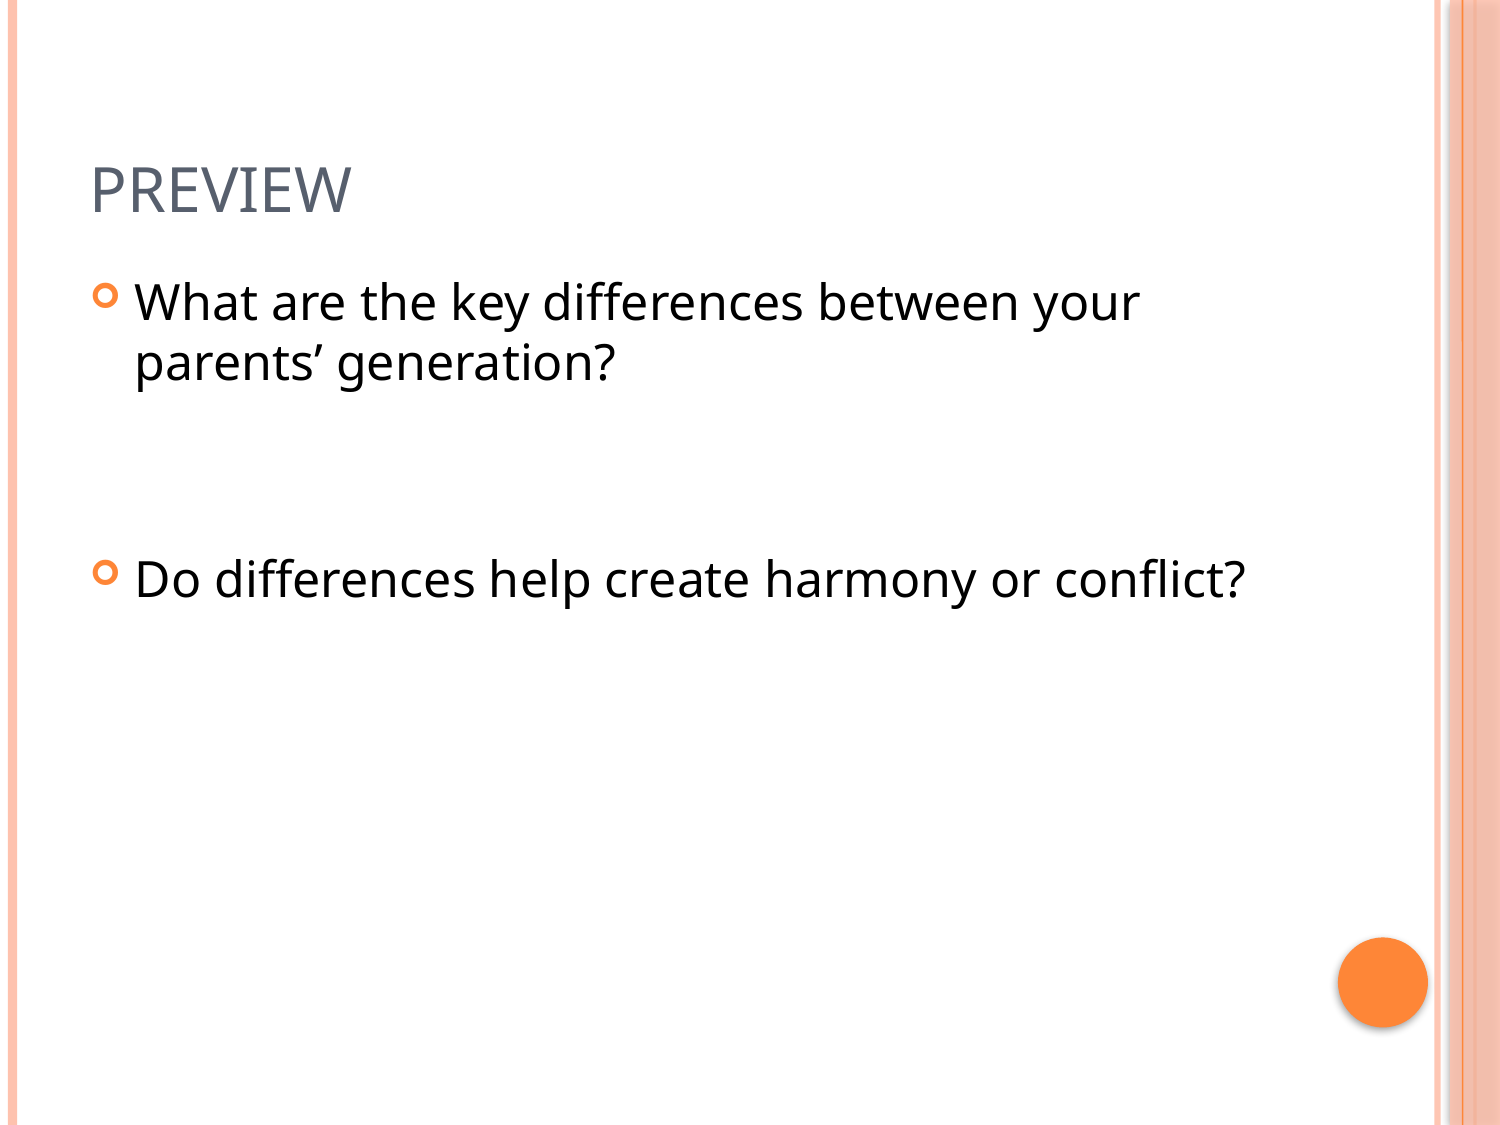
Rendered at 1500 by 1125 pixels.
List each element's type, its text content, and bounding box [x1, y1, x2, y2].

title Preview [75, 45, 1300, 233]
list What are the key differences between your parents’ generation? Do differences help create harmony or conflict? [75, 262, 1300, 1062]
